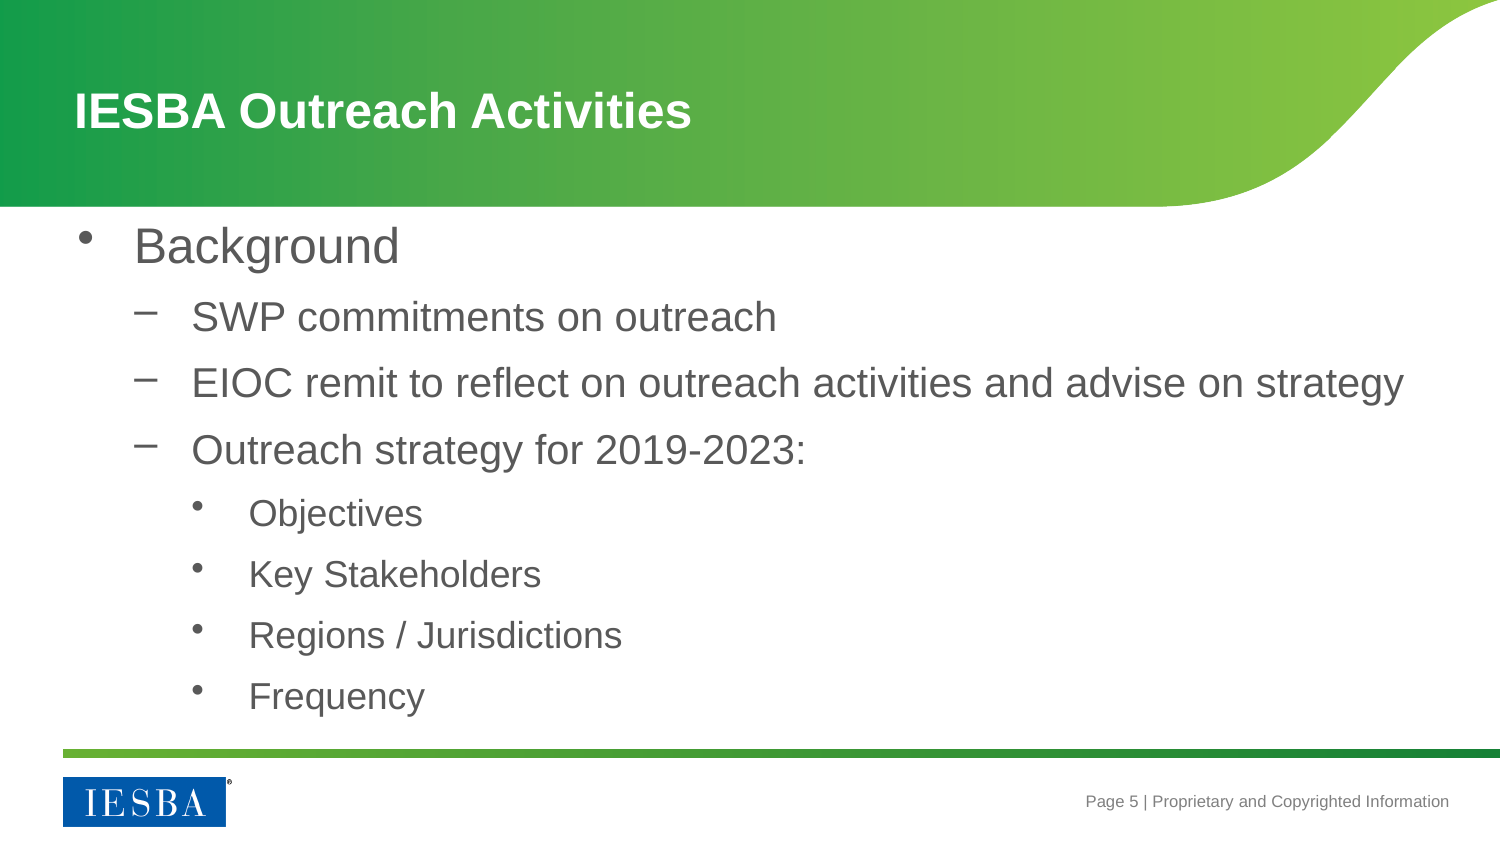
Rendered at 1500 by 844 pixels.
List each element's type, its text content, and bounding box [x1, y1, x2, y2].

list Background SWP commitments on outreach EIOC remit to reflect on outreach activities and advise on strategy Outreach strategy for 2019-2023: Objectives Key Stakeholders Regions / Jurisdictions Frequency [62, 206, 1444, 750]
picture [0, 0, 1500, 207]
picture [63, 777, 232, 827]
title IESBA Outreach Activities [74, 75, 1312, 142]
